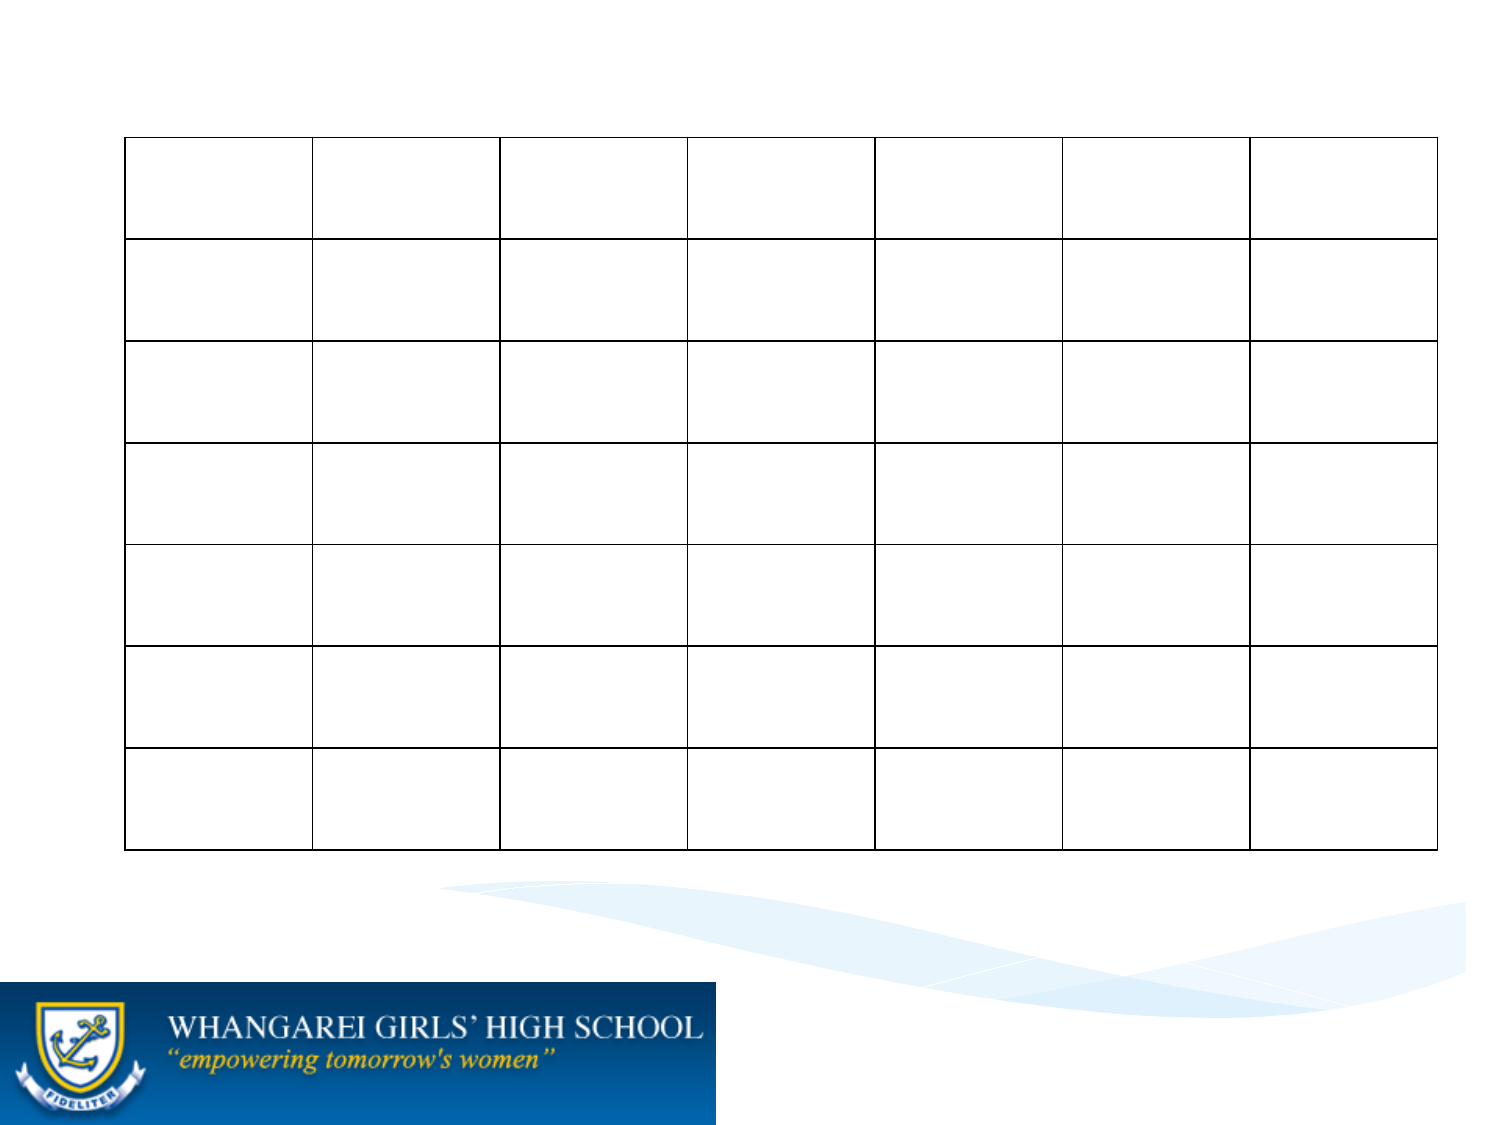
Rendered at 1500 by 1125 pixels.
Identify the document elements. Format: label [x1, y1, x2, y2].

table_cell [126, 545, 312, 645]
table_header [876, 138, 1062, 238]
table_header [126, 138, 312, 238]
table_header [1251, 138, 1437, 238]
table_cell [876, 240, 1062, 340]
table_cell [876, 342, 1062, 442]
table_cell [313, 342, 499, 442]
table_cell [501, 647, 687, 747]
table_cell [688, 444, 874, 544]
picture [0, 982, 716, 1125]
table_cell [313, 647, 499, 747]
table_cell [876, 647, 1062, 747]
table_cell [1063, 647, 1249, 747]
table_cell [688, 545, 874, 645]
table_cell [688, 342, 874, 442]
table_cell [688, 749, 874, 849]
table_cell [876, 749, 1062, 849]
table_cell [501, 749, 687, 849]
table_cell [313, 444, 499, 544]
table_cell [501, 444, 687, 544]
table_cell [126, 444, 312, 544]
table_cell [313, 749, 499, 849]
table_cell [1251, 444, 1437, 544]
table_cell [501, 545, 687, 645]
table_cell [876, 444, 1062, 544]
table_cell [313, 240, 499, 340]
table_cell [1251, 647, 1437, 747]
table_cell [1063, 240, 1249, 340]
table_header [501, 138, 687, 238]
table_header [688, 138, 874, 238]
table_cell [688, 240, 874, 340]
table_cell [1063, 749, 1249, 849]
table_cell [126, 647, 312, 747]
table_cell [126, 749, 312, 849]
table_header [1063, 138, 1249, 238]
table_cell [1063, 342, 1249, 442]
table_cell [1251, 240, 1437, 340]
table_cell [688, 647, 874, 747]
table_cell [126, 342, 312, 442]
table_cell [1251, 749, 1437, 849]
table_cell [1251, 342, 1437, 442]
table_cell [1063, 444, 1249, 544]
table_cell [876, 545, 1062, 645]
table_cell [313, 545, 499, 645]
table_cell [1063, 545, 1249, 645]
table_cell [501, 240, 687, 340]
table_cell [126, 240, 312, 340]
table_cell [1251, 545, 1437, 645]
table_cell [501, 342, 687, 442]
table_header [313, 138, 499, 238]
